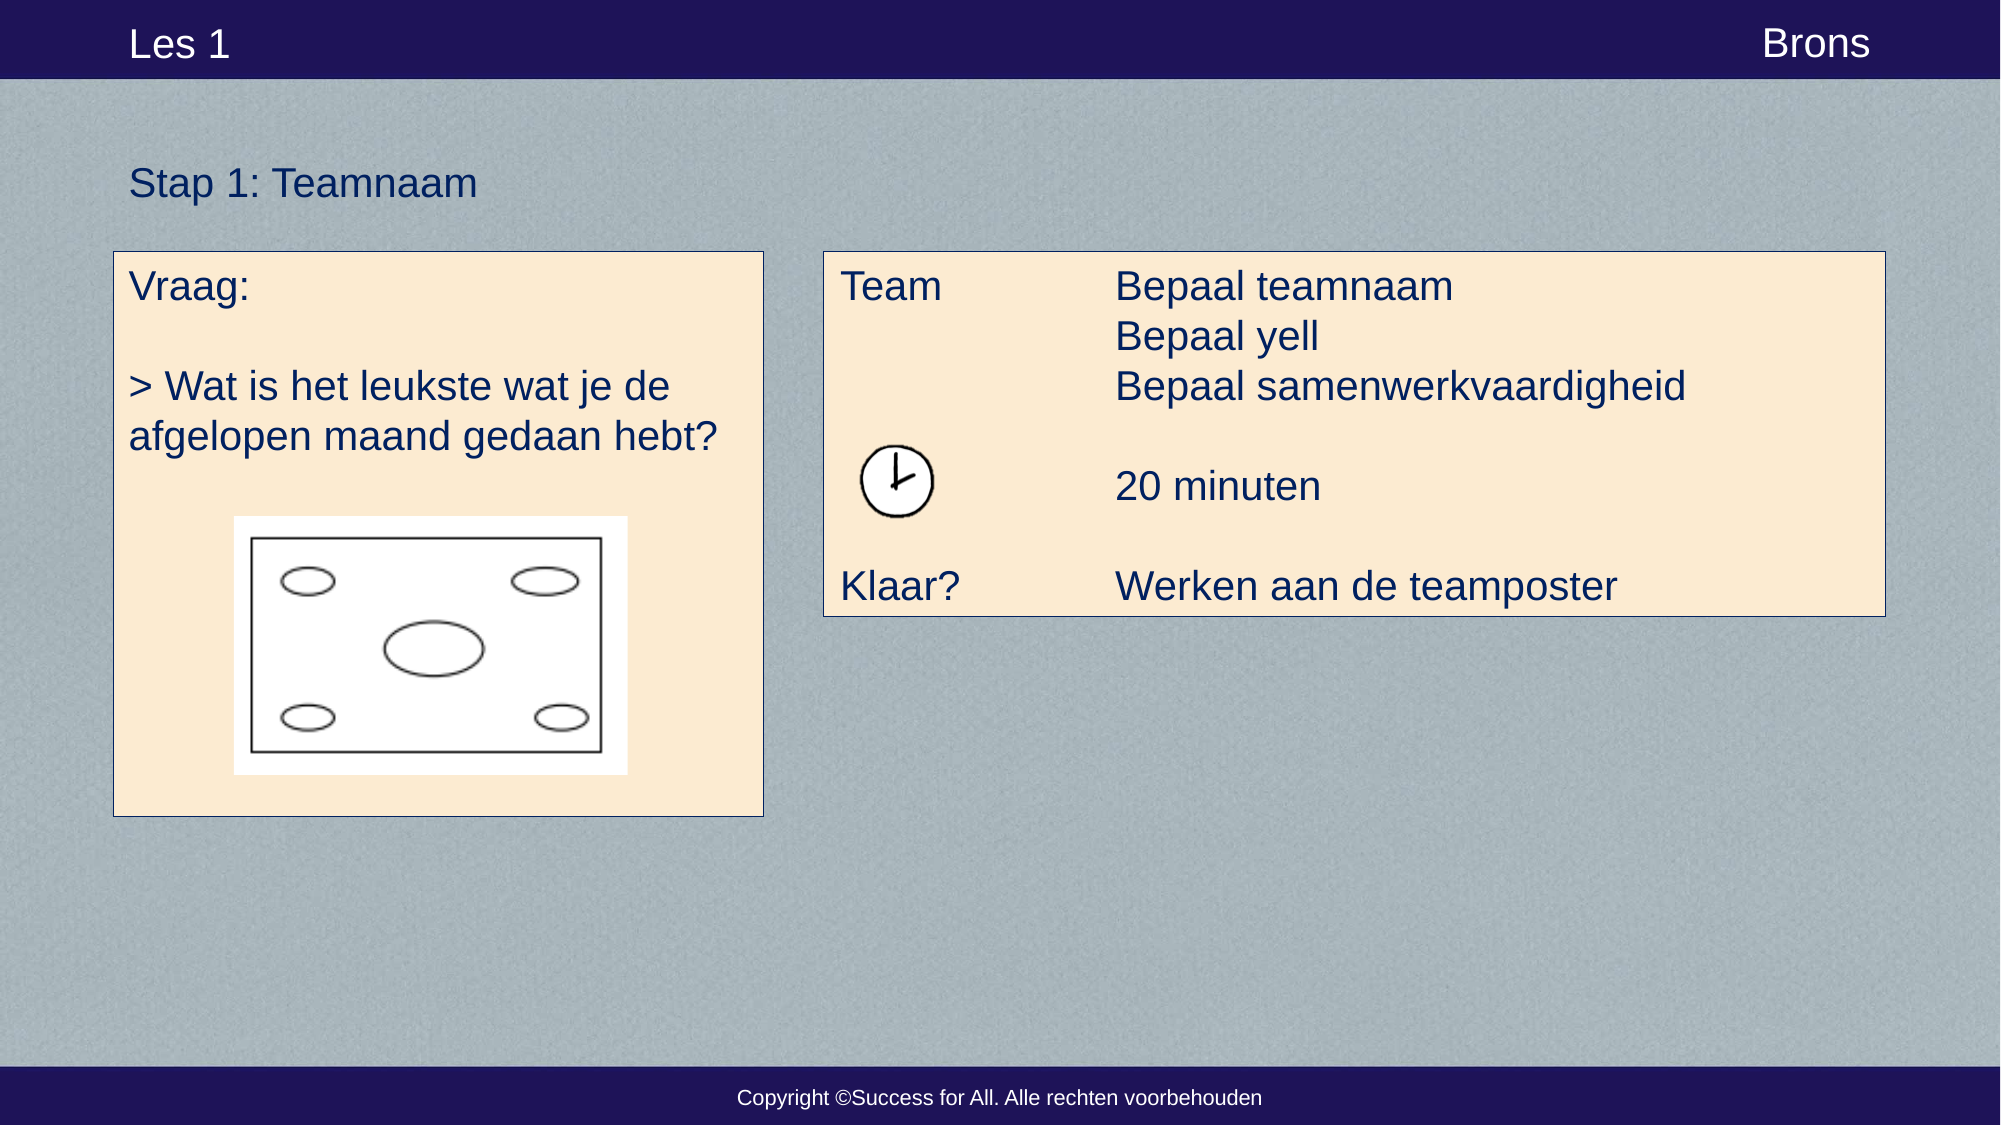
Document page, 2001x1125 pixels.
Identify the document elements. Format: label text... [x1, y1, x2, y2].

text_box Brons [999, 8, 1886, 73]
text_box Stap 1: Teamnaam [113, 148, 1635, 214]
text_box Team Bepaal teamnaam Bepaal yell Bepaal samenwerkvaardigheid 20 minuten Klaar? Werken aan de teamposter [823, 251, 1886, 617]
text_box Copyright ©Success for All. Alle rechten voorbehouden [0, 1076, 2000, 1125]
picture [0, 0, 2001, 1125]
text_box Vraag: > Wat is het leukste wat je de afgelopen maand gedaan hebt? [113, 251, 764, 817]
text_box Les 1 [114, 9, 354, 75]
